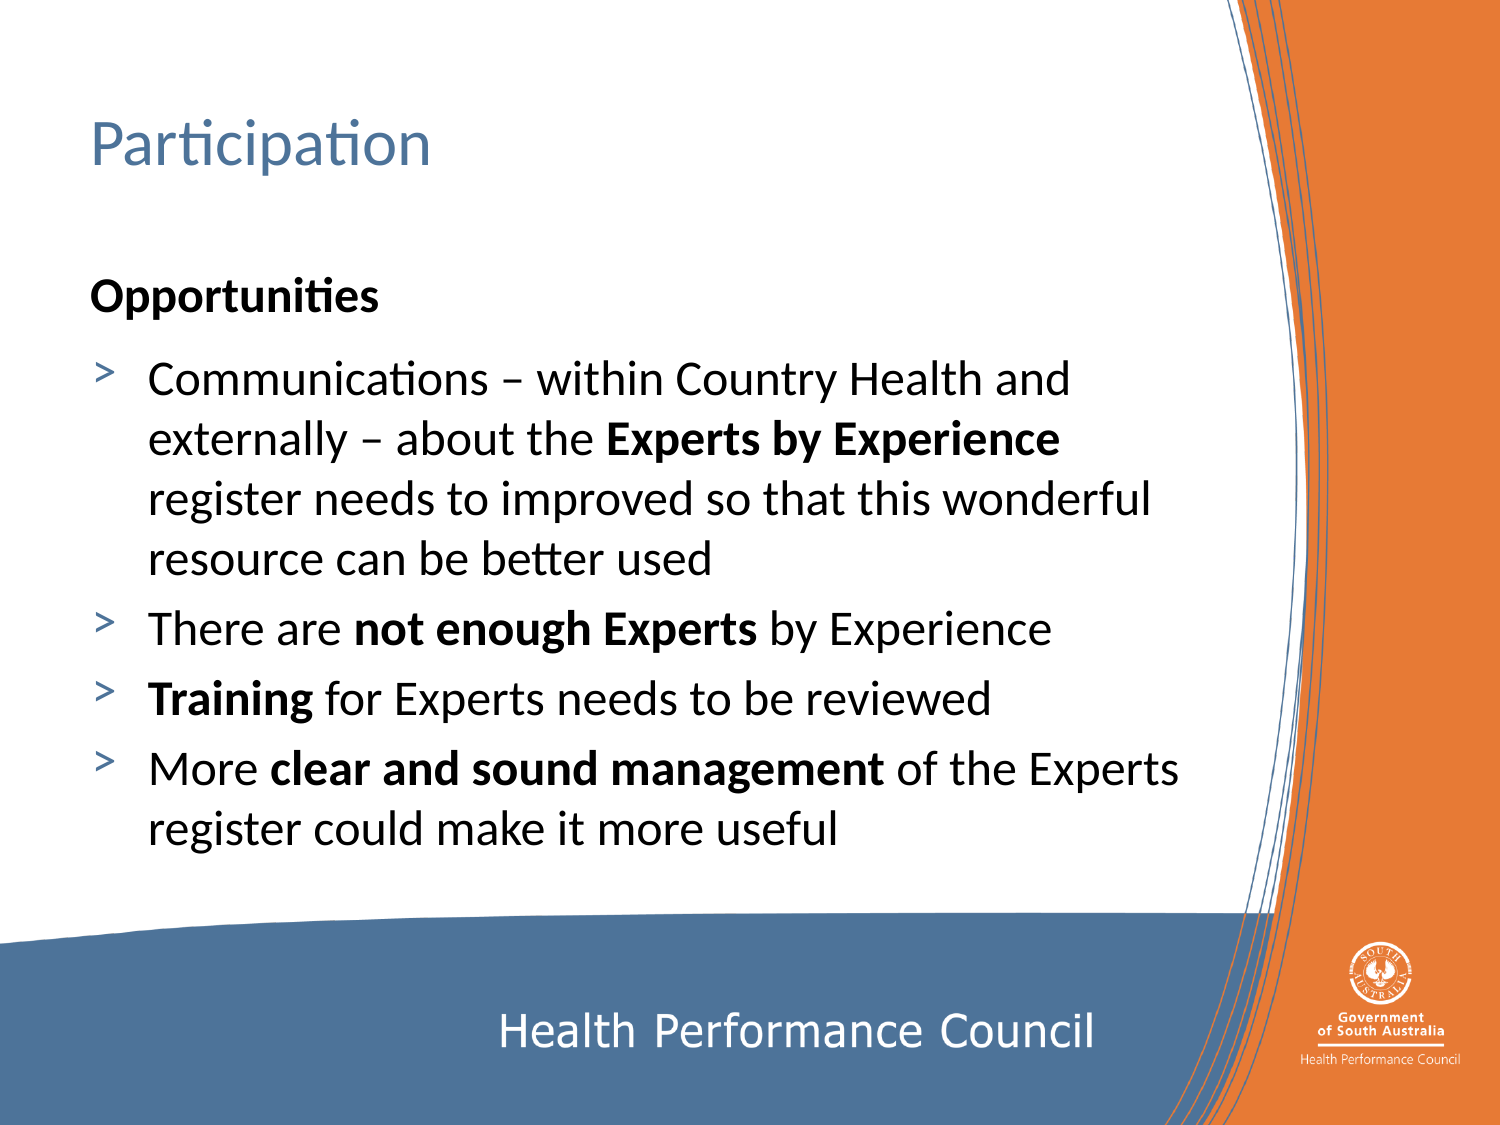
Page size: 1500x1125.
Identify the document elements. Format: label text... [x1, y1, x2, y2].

list Opportunities [75, 255, 1258, 327]
picture [0, 0, 1500, 1125]
title Participation [75, 45, 1103, 233]
list Communications – within Country Health and externally – about the Experts by Experience register needs to improved so that this wonderful resource can be better used There are not enough Experts by Experience Training for Experts needs to be reviewed More clear and sound management of the Experts register could make it more useful [76, 338, 1235, 906]
